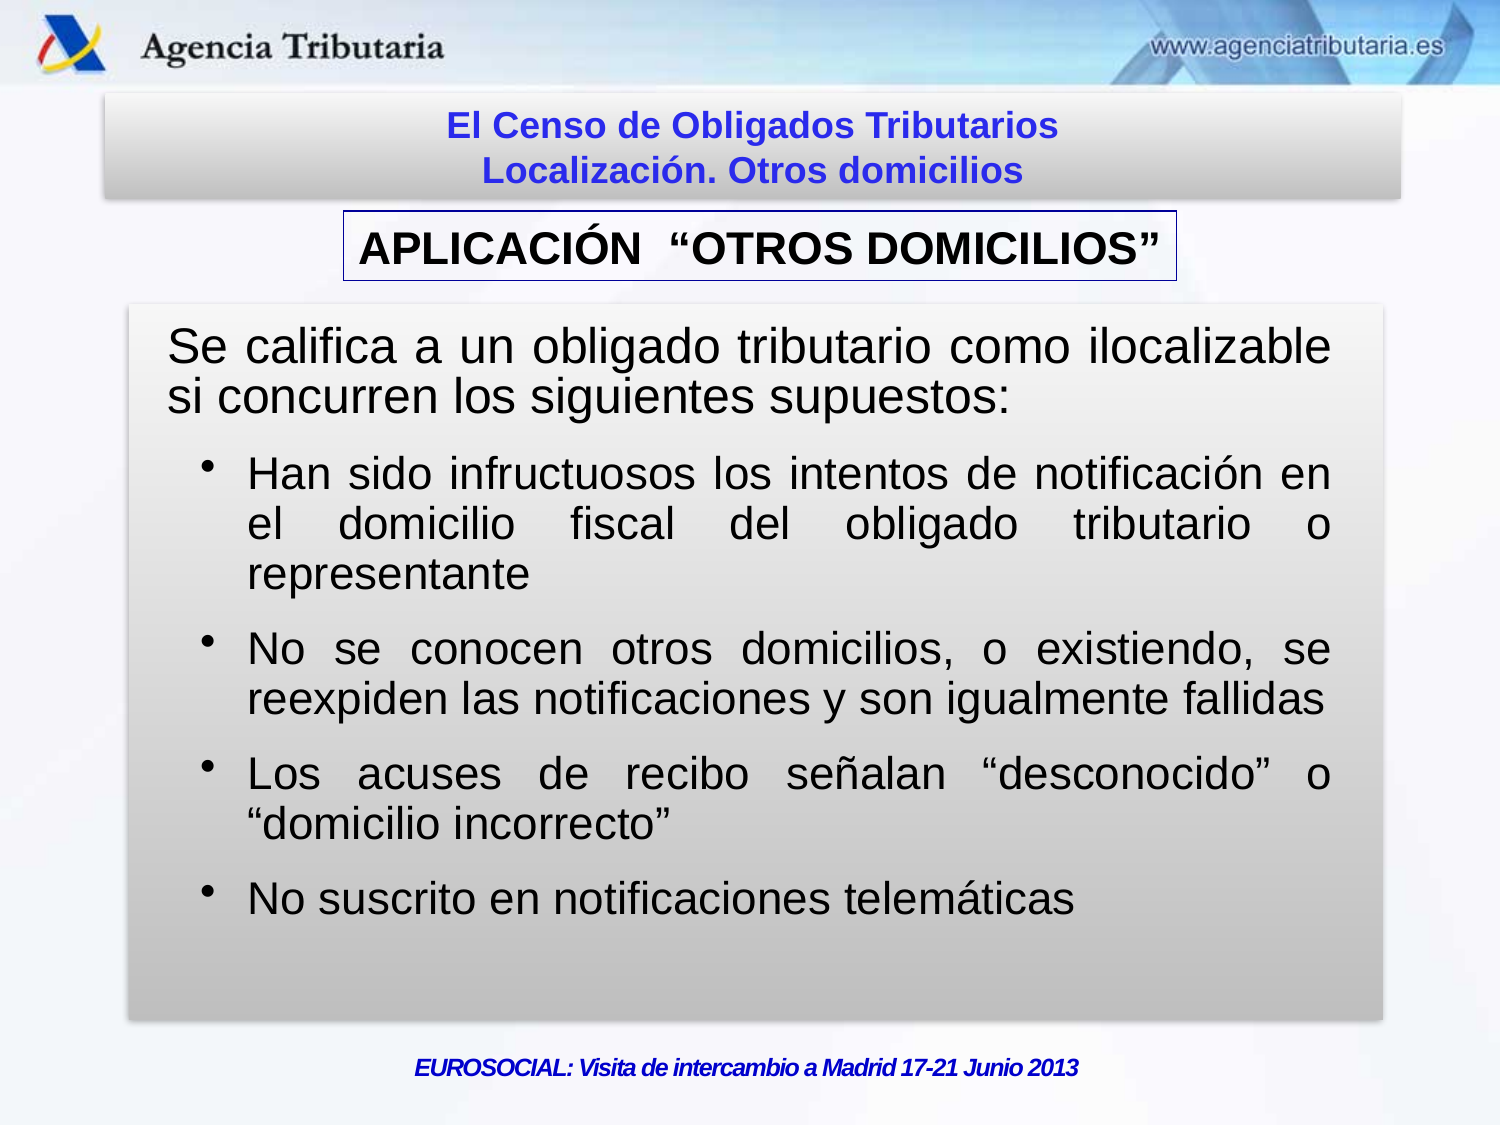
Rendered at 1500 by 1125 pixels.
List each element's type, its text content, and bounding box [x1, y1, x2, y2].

text_box APLICACIÓN “OTROS DOMICILIOS” [343, 210, 1177, 281]
text_box Se califica a un obligado tributario como ilocalizable si concurren los siguientes supuestos: Han sido infructuosos los intentos de notificación en el domicilio fiscal del obligado tributario o representante No se conocen otros domicilios, o existiendo, se reexpiden las notificaciones y son igualmente fallidas Los acuses de recibo señalan “desconocido” o “domicilio incorrecto” No suscrito en notificaciones telemáticas [152, 316, 1348, 1008]
text_box [128, 304, 1383, 1020]
text_box EUROSOCIAL: Visita de intercambio a Madrid 17-21 Junio 2013 [46, 1044, 1454, 1090]
text_box El Censo de Obligados Tributarios Localización. Otros domicilios [105, 93, 1401, 199]
picture [0, 0, 1500, 1125]
